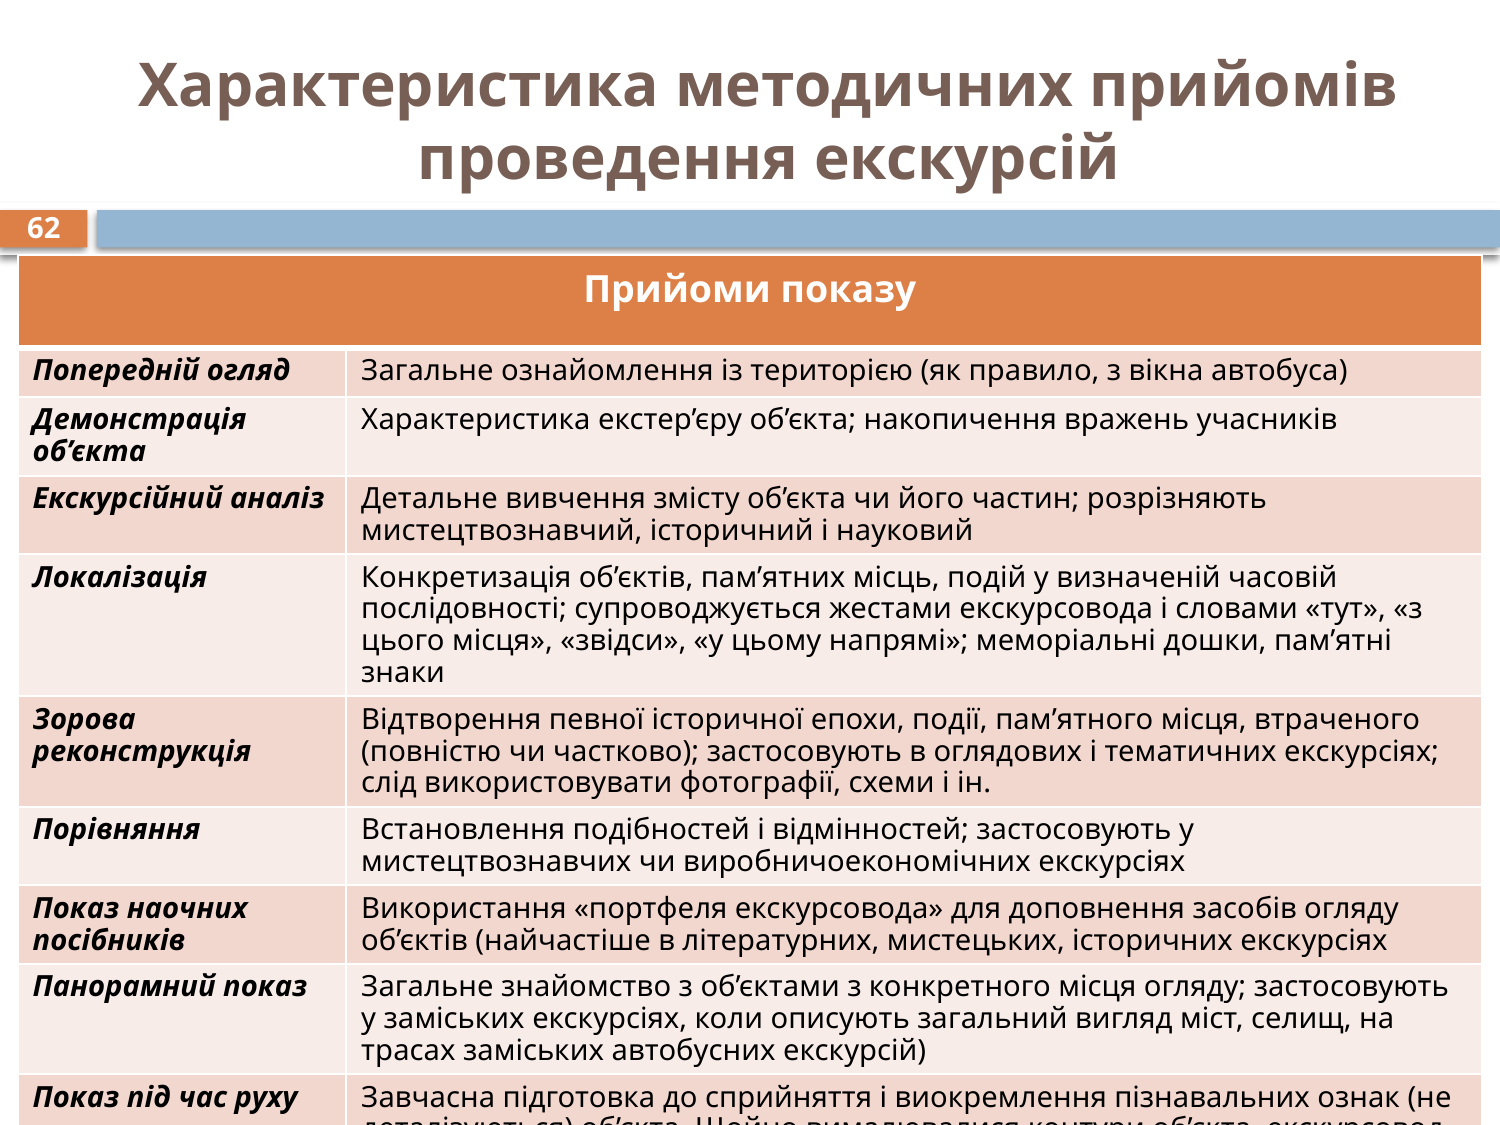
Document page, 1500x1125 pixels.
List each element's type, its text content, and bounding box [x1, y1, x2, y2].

title Характеристика методичних прийомів проведення екскурсій [100, 37, 1438, 200]
table_cell Характеристика екстер’єру об’єкта; накопичення вражень учасників [347, 398, 1481, 475]
table_cell Загальне знайомство з об’єктами з конкретного місця огляду; застосовують у заміських екскурсіях, коли описують загальний вигляд міст, селищ, на трасах заміських автобусних екскурсій) [347, 965, 1481, 1073]
table_cell Зорова реконструкція [19, 697, 345, 806]
table_cell Екскурсійний аналіз [19, 477, 345, 553]
table_cell Використання «портфеля екскурсовода» для доповнення засобів огляду об’єктів (найчастіше в літературних, мистецьких, історичних екскурсіях [347, 886, 1481, 963]
table_cell Порівняння [19, 808, 345, 884]
table_cell Показ наочних посібників [19, 886, 345, 963]
table_cell Відтворення певної історичної епохи, події, пам’ятного місця, втраченого (повністю чи частково); застосовують в оглядових і тематичних екскурсіях; слід використовувати фотографії, схеми і ін. [347, 697, 1481, 806]
table_cell Попередній огляд [19, 351, 345, 396]
table_cell Загальне ознайомлення із територією (як правило, з вікна автобуса) [347, 351, 1481, 396]
table_cell Конкретизація об’єктів, пам’ятних місць, подій у визначеній часовій послідовності; супроводжується жестами екскурсовода і словами «тут», «з цього місця», «звідси», «у цьому напрямі»; меморіальні дошки, пам’ятні знаки [347, 555, 1481, 695]
table_header Прийоми показу [19, 256, 1481, 345]
table_cell Показ під час руху [19, 1075, 345, 1125]
table_cell Локалізація [19, 555, 345, 695]
table_cell Детальне вивчення змісту об’єкта чи його частин; розрізняють мистецтвознавчий, історичний і науковий [347, 477, 1481, 553]
slide_number 62 [0, 208, 88, 249]
table_cell Завчасна підготовка до сприйняття і виокремлення пізнавальних ознак (не деталізуються) об’єкта. Щойно вималювалися контури об’єкта, екскурсовод звертає увагу на його характерні деталі, а порівнявшись з ним, робить паузу і жест у його напрямку [347, 1075, 1481, 1125]
table_cell Панорамний показ [19, 965, 345, 1073]
table_cell Демонстрація об’єкта [19, 398, 345, 475]
table_cell Встановлення подібностей і відмінностей; застосовують у мистецтвознавчих чи виробничоекономічних екскурсіях [347, 808, 1481, 884]
